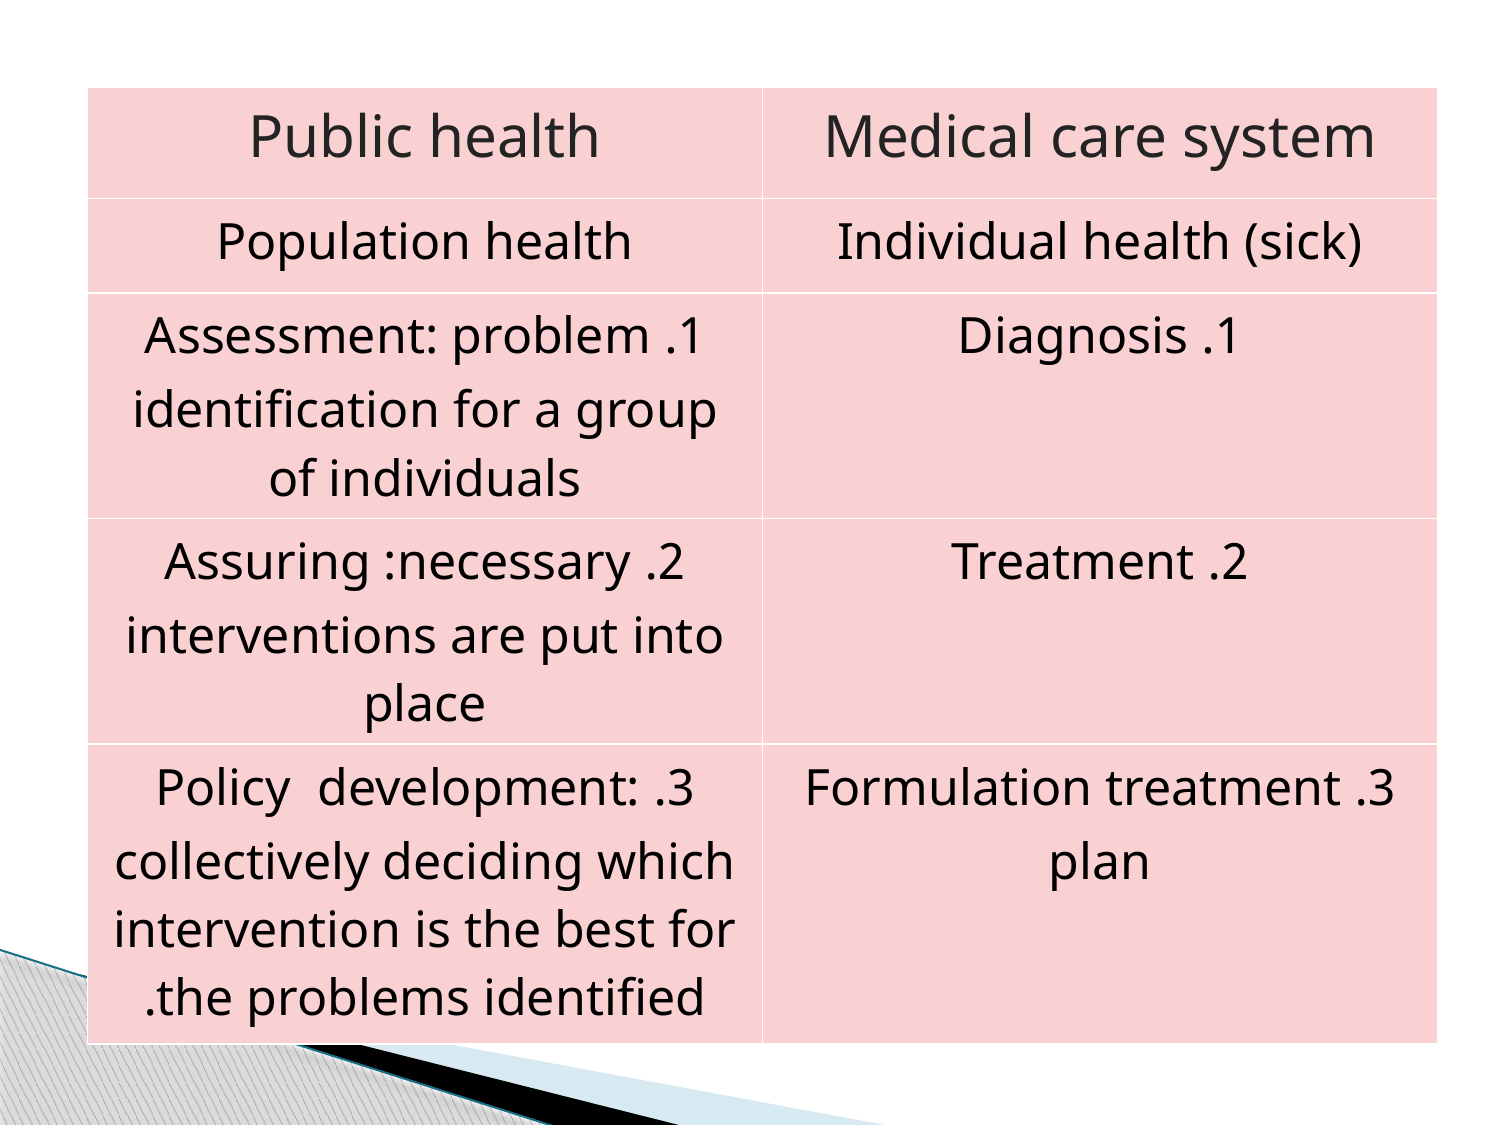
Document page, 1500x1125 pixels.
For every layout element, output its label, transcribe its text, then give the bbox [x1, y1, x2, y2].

table_cell 3. Policy development: collectively deciding which intervention is the best for the problems identified. [88, 745, 762, 1043]
table_cell 1. Assessment: problem identification for a group of individuals [88, 294, 762, 518]
table_cell 2. Assuring :necessary interventions are put into place [88, 519, 762, 743]
table_cell 1. Diagnosis [763, 294, 1437, 518]
table_header Public health [88, 88, 762, 198]
table_cell 3. Formulation treatment plan [763, 745, 1437, 1043]
table_header Medical care system [763, 88, 1437, 198]
table_cell Individual health (sick) [763, 199, 1437, 292]
table_cell 2. Treatment [763, 519, 1437, 743]
table_cell Population health [88, 199, 762, 292]
